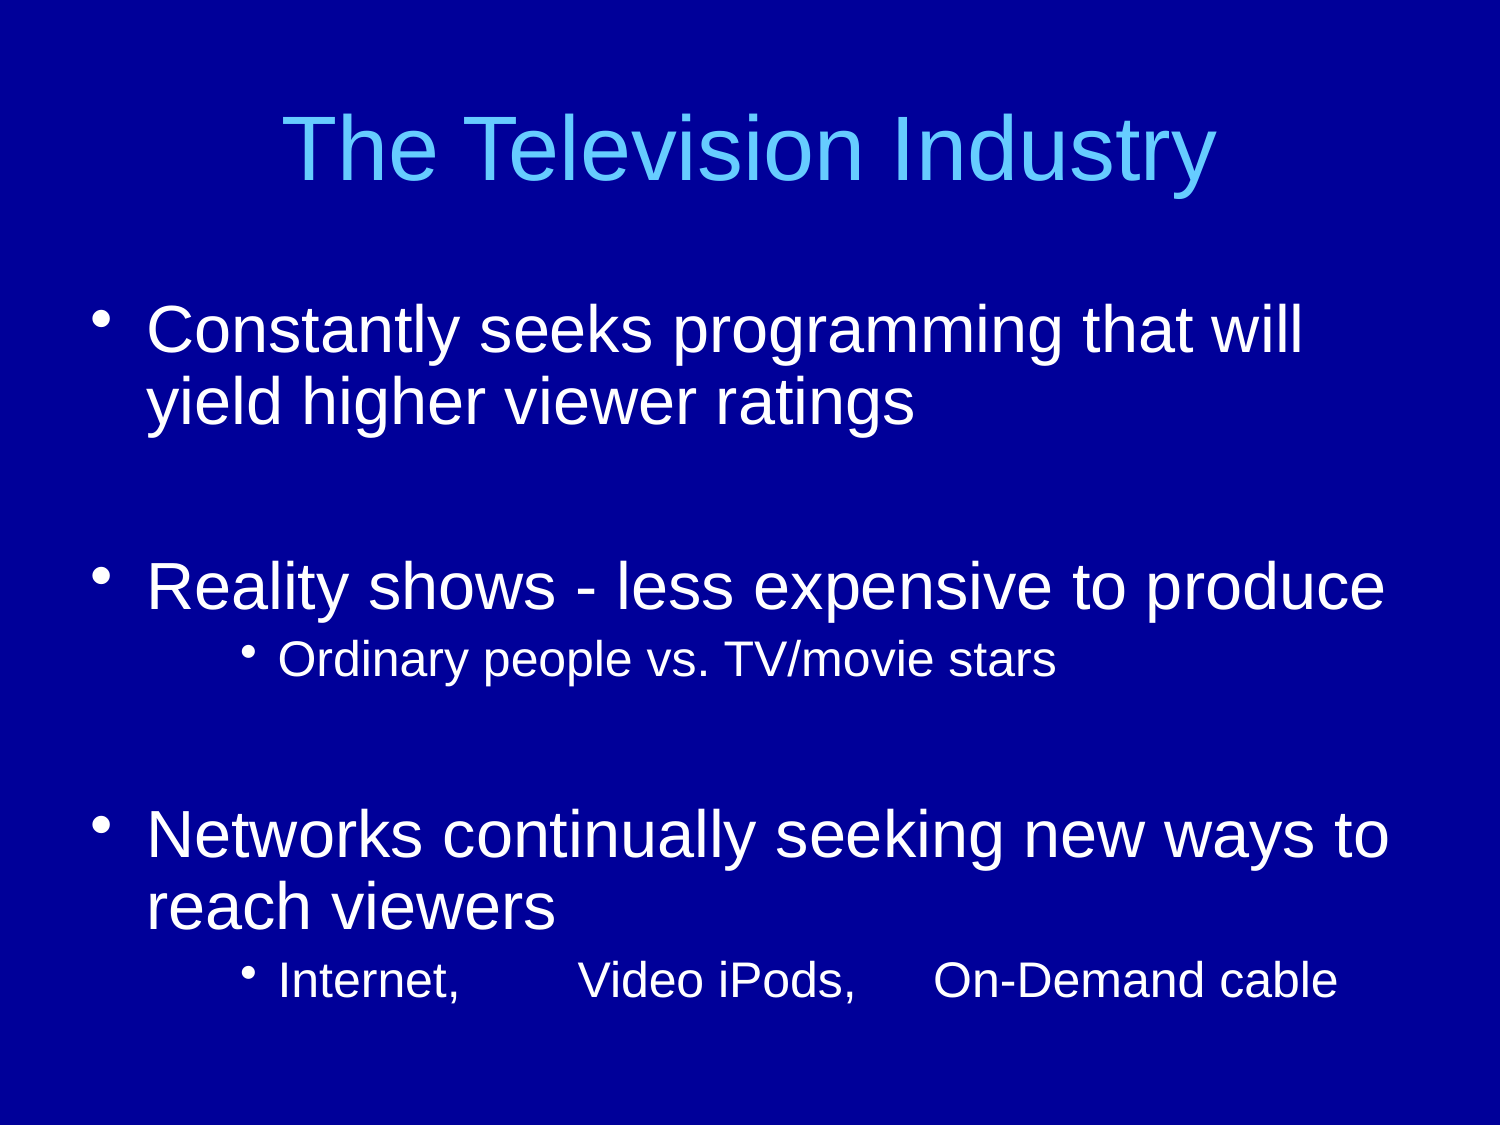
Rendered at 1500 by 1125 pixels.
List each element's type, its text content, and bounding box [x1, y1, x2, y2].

list Constantly seeks programming that will yield higher viewer ratings Reality shows - less expensive to produce Ordinary people vs. TV/movie stars Networks continually seeking new ways to reach viewers Internet, Video iPods, On-Demand cable [74, 287, 1438, 1001]
title The Television Industry [112, 74, 1388, 213]
